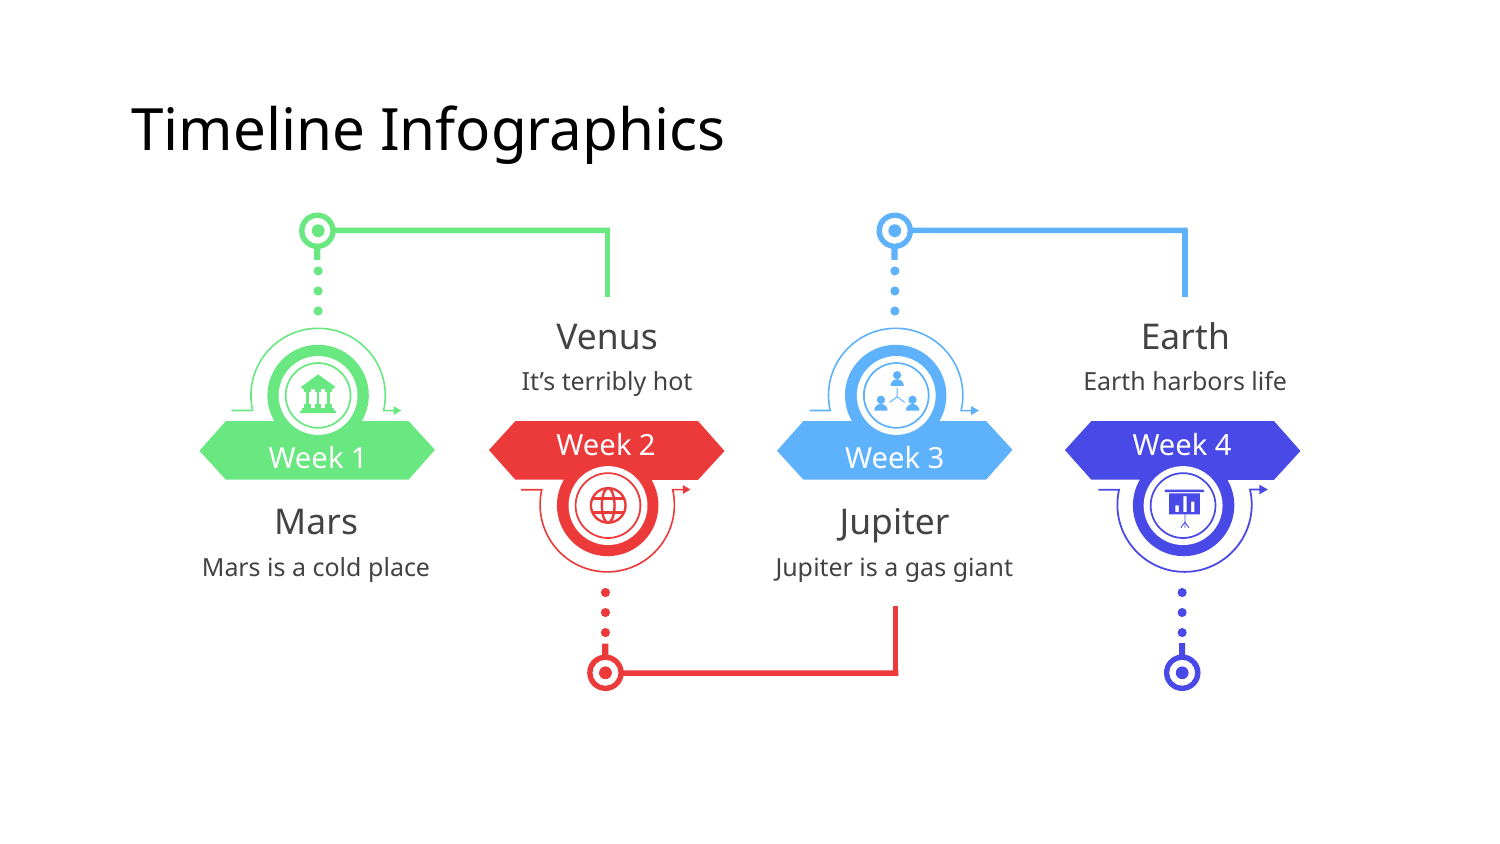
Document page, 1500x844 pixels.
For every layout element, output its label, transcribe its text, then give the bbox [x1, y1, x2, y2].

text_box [175, 212, 611, 587]
title Timeline Infographics [116, 88, 1384, 167]
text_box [753, 212, 1188, 587]
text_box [466, 314, 899, 692]
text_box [1044, 314, 1327, 692]
